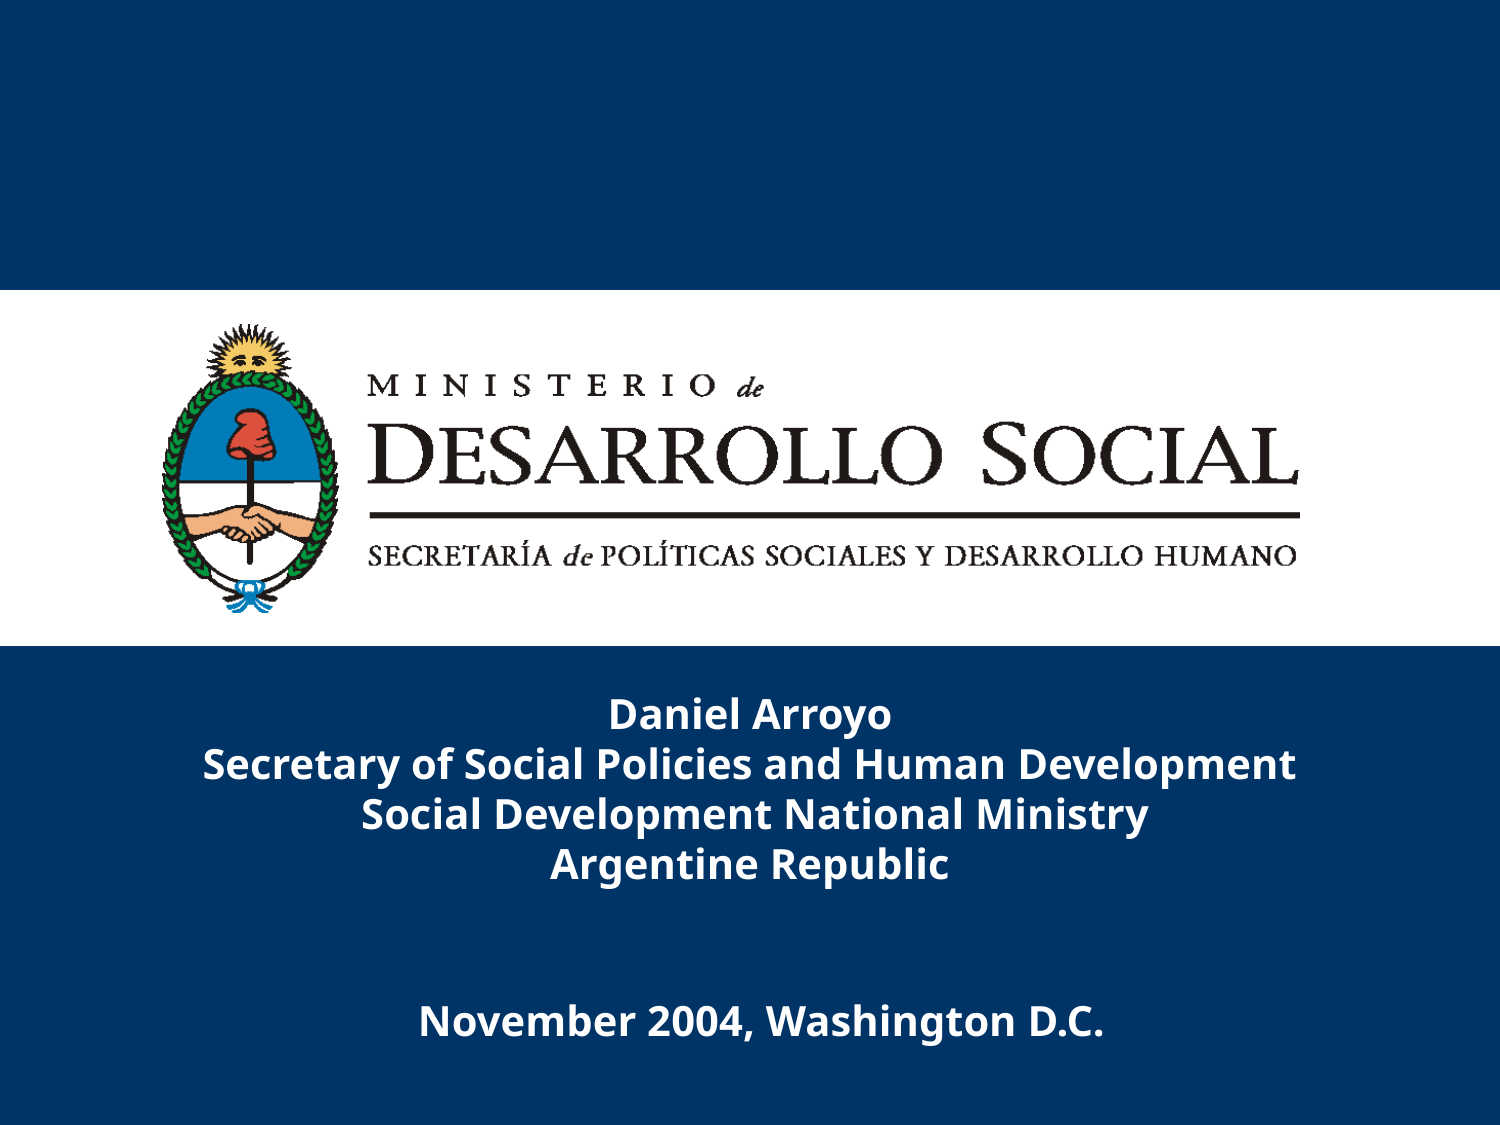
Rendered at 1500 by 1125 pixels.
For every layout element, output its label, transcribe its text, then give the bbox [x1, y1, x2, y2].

text_box Daniel Arroyo Secretary of Social Policies and Human Development Social Development National Ministry Argentine Republic [0, 680, 1500, 896]
text_box [0, 290, 1500, 646]
picture [245, 585, 254, 591]
text_box November 2004, Washington D.C. [301, 987, 1223, 1053]
picture [243, 605, 259, 613]
picture [162, 324, 1301, 613]
